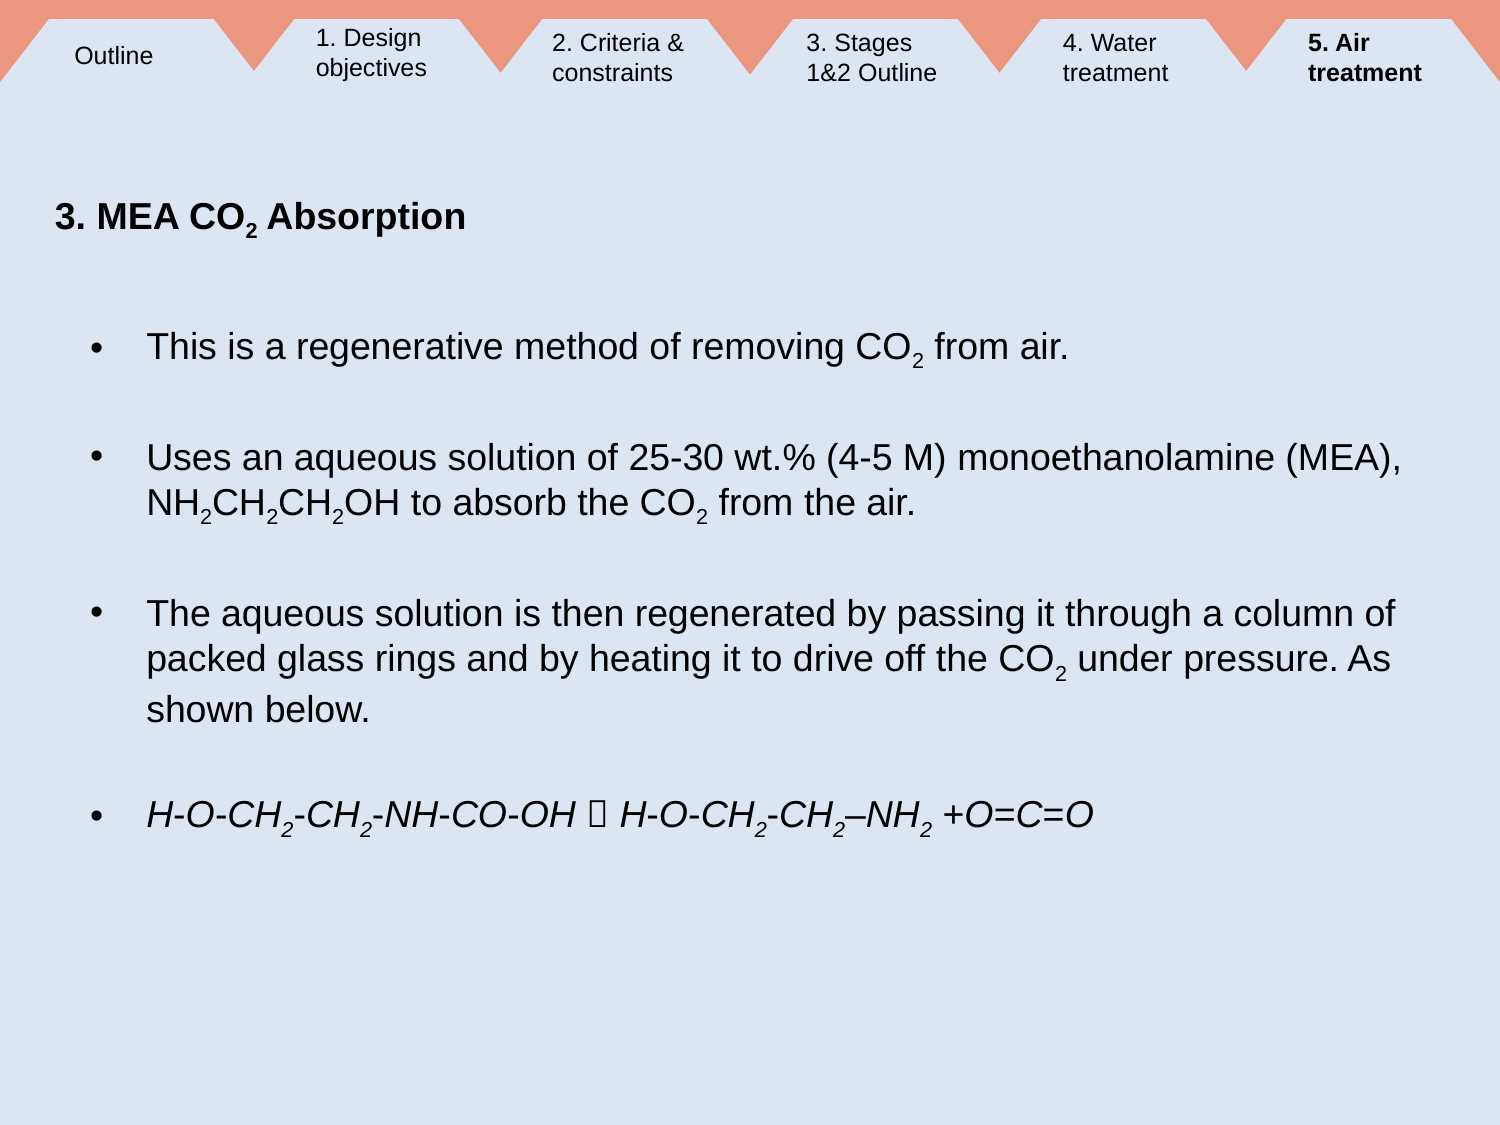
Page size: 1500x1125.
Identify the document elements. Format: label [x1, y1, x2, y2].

list [0, 0, 1500, 1125]
